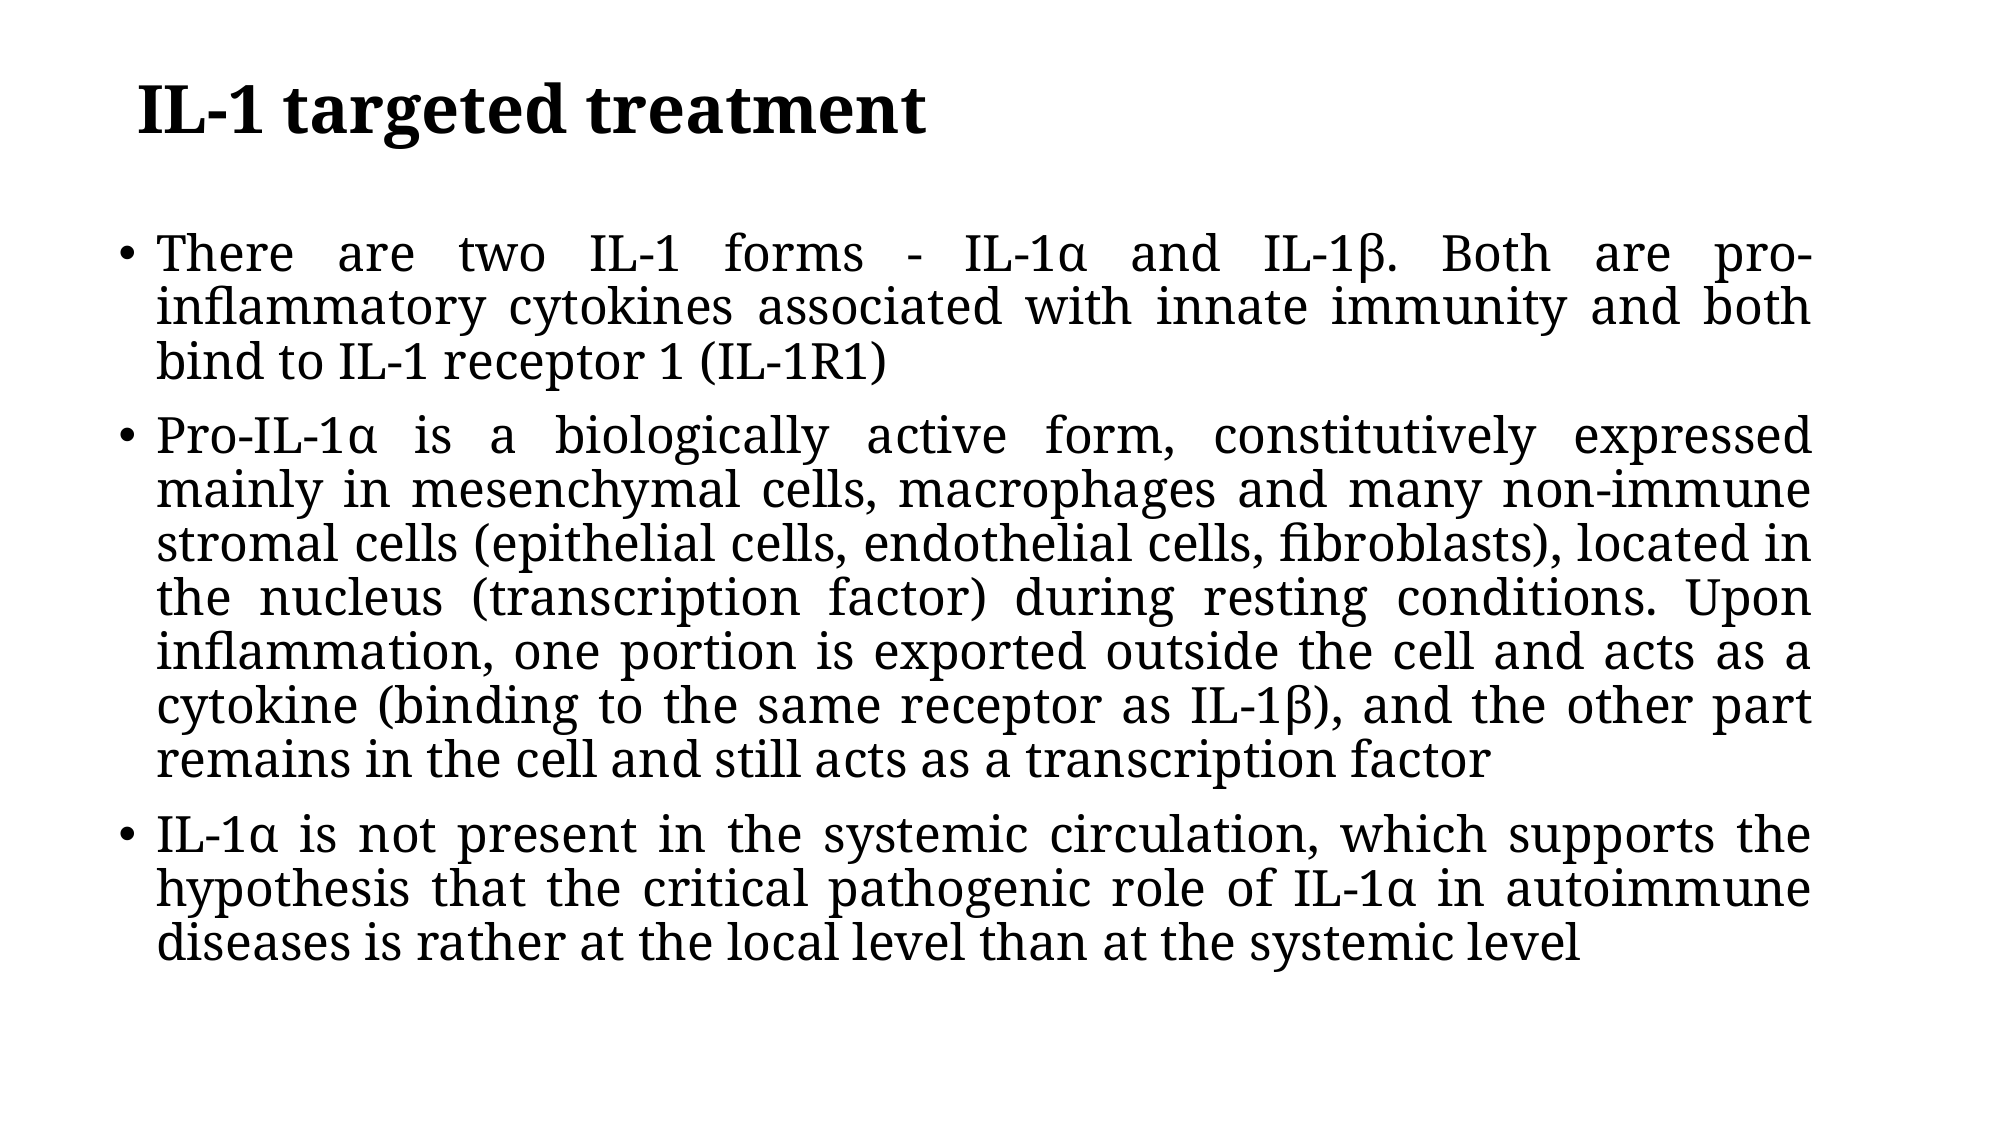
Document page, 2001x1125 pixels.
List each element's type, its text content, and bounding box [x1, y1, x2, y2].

list There are two IL-1 forms - IL-1α and IL-1β. Both are pro-inflammatory cytokines associated with innate immunity and both bind to IL-1 receptor 1 (IL-1R1) Pro-IL-1α is a biologically active form, constitutively expressed mainly in mesenchymal cells, macrophages and many non-immune stromal cells (epithelial cells, endothelial cells, fibroblasts), located in the nucleus (transcription factor) during resting conditions. Upon inflammation, one portion is exported outside the cell and acts as a cytokine (binding to the same receptor as IL-1β), and the other part remains in the cell and still acts as a transcription factor IL-1α is not present in the systemic circulation, which supports the hypothesis that the critical pathogenic role of IL-1α in autoimmune diseases is rather at the local level than at the systemic level [103, 220, 1829, 1018]
title IL-1 targeted treatment [122, 3, 1847, 221]
